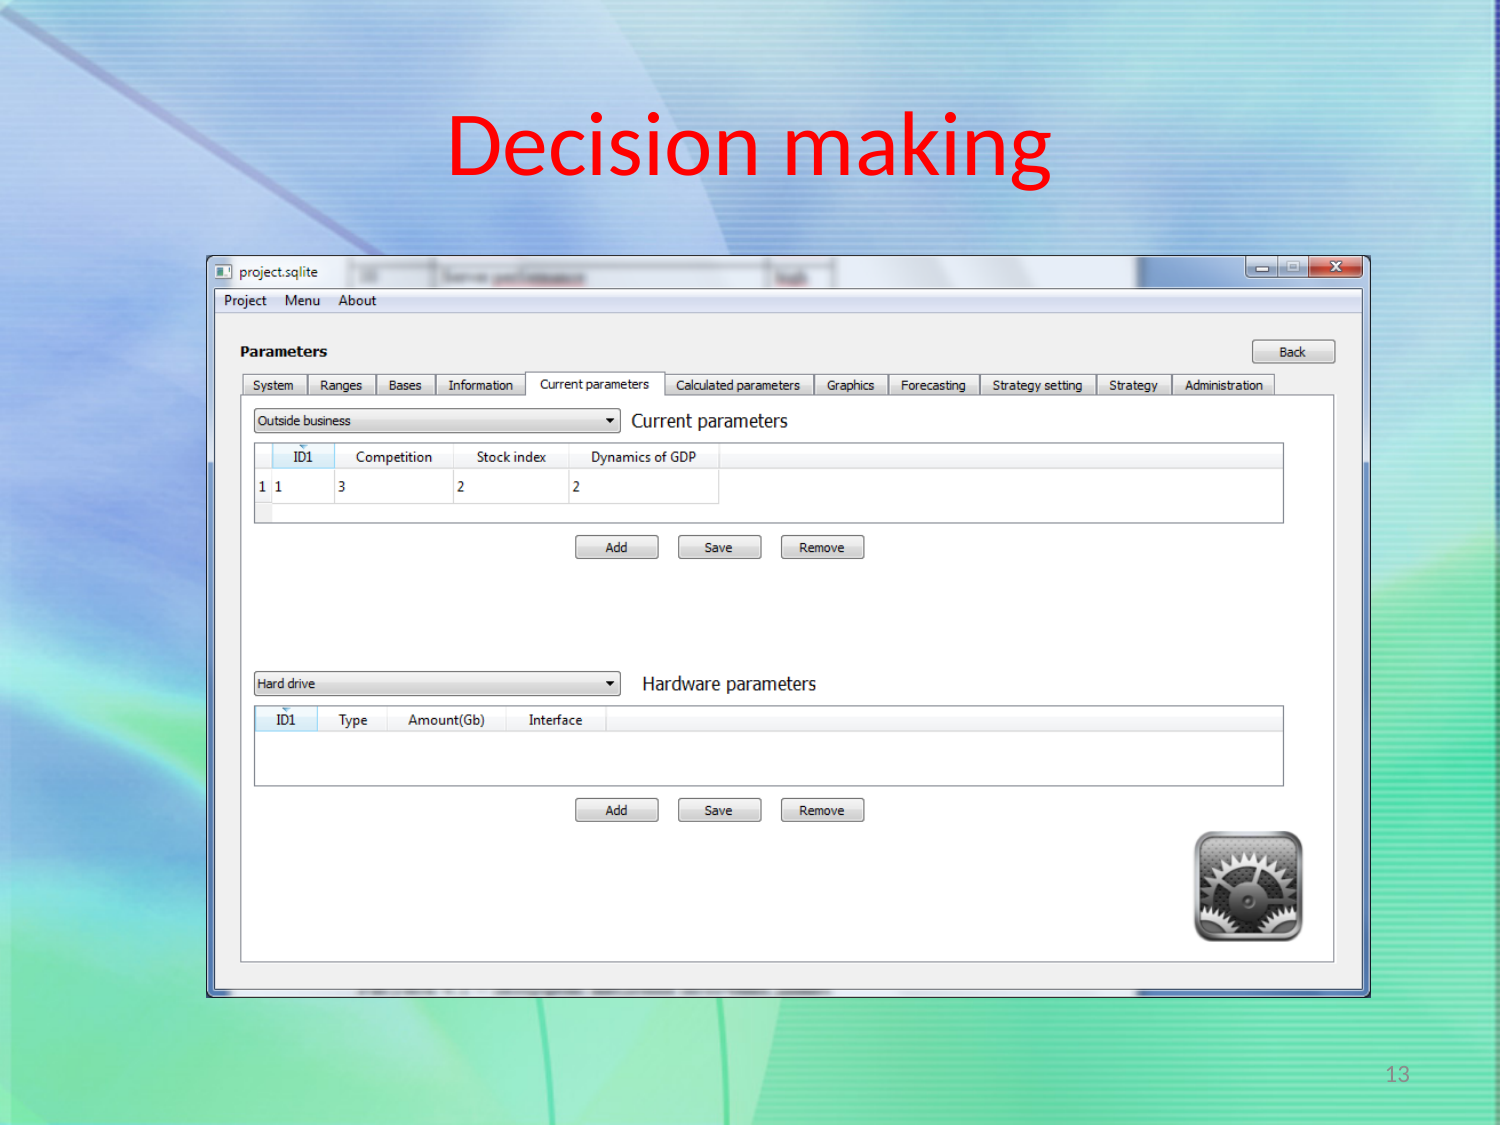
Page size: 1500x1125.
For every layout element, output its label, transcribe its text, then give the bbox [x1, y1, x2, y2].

title Decision making [75, 45, 1425, 233]
picture [0, 0, 1500, 1125]
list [206, 255, 1371, 998]
slide_number 13 [1074, 1042, 1425, 1103]
